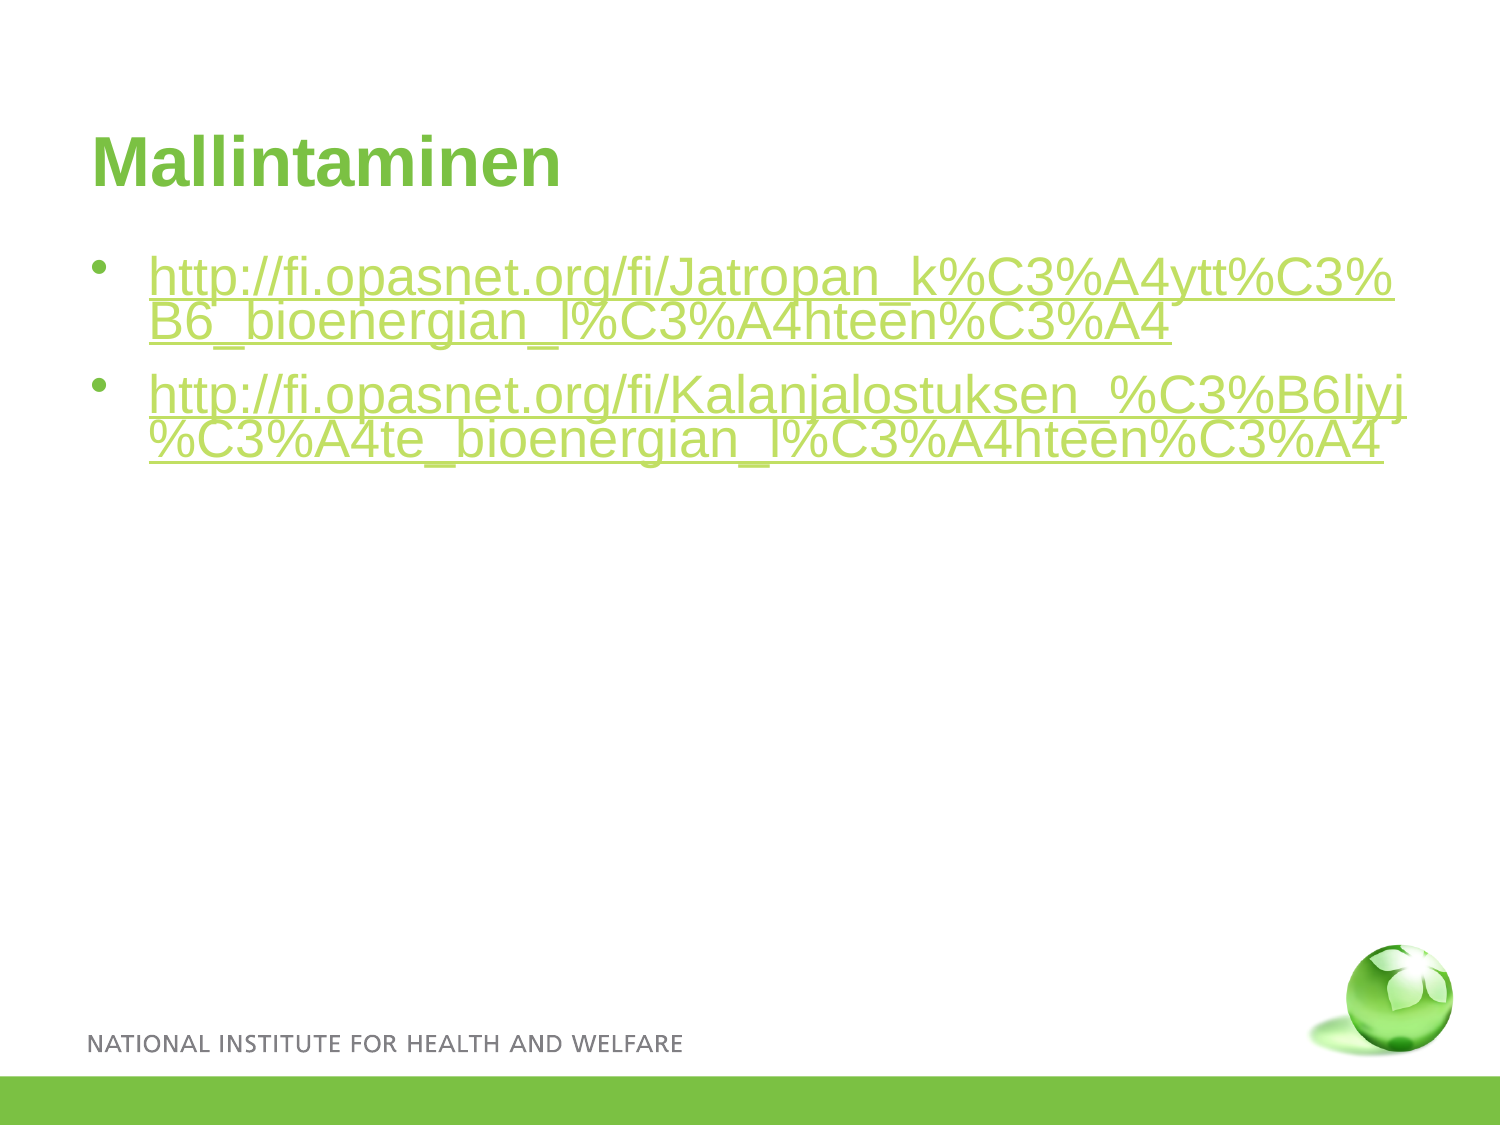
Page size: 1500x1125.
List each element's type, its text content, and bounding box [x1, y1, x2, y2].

title Mallintaminen [76, 42, 1424, 209]
list http://fi.opasnet.org/fi/Jatropan_k%C3%A4ytt%C3%B6_bioenergian_l%C3%A4hteen%C3%A4 http://fi.opasnet.org/fi/Kalanjalostuksen_%C3%B6ljyj%C3%A4te_bioenergian_l%C3%A4hteen%C3%A4 [74, 243, 1424, 965]
picture [1294, 928, 1471, 1071]
